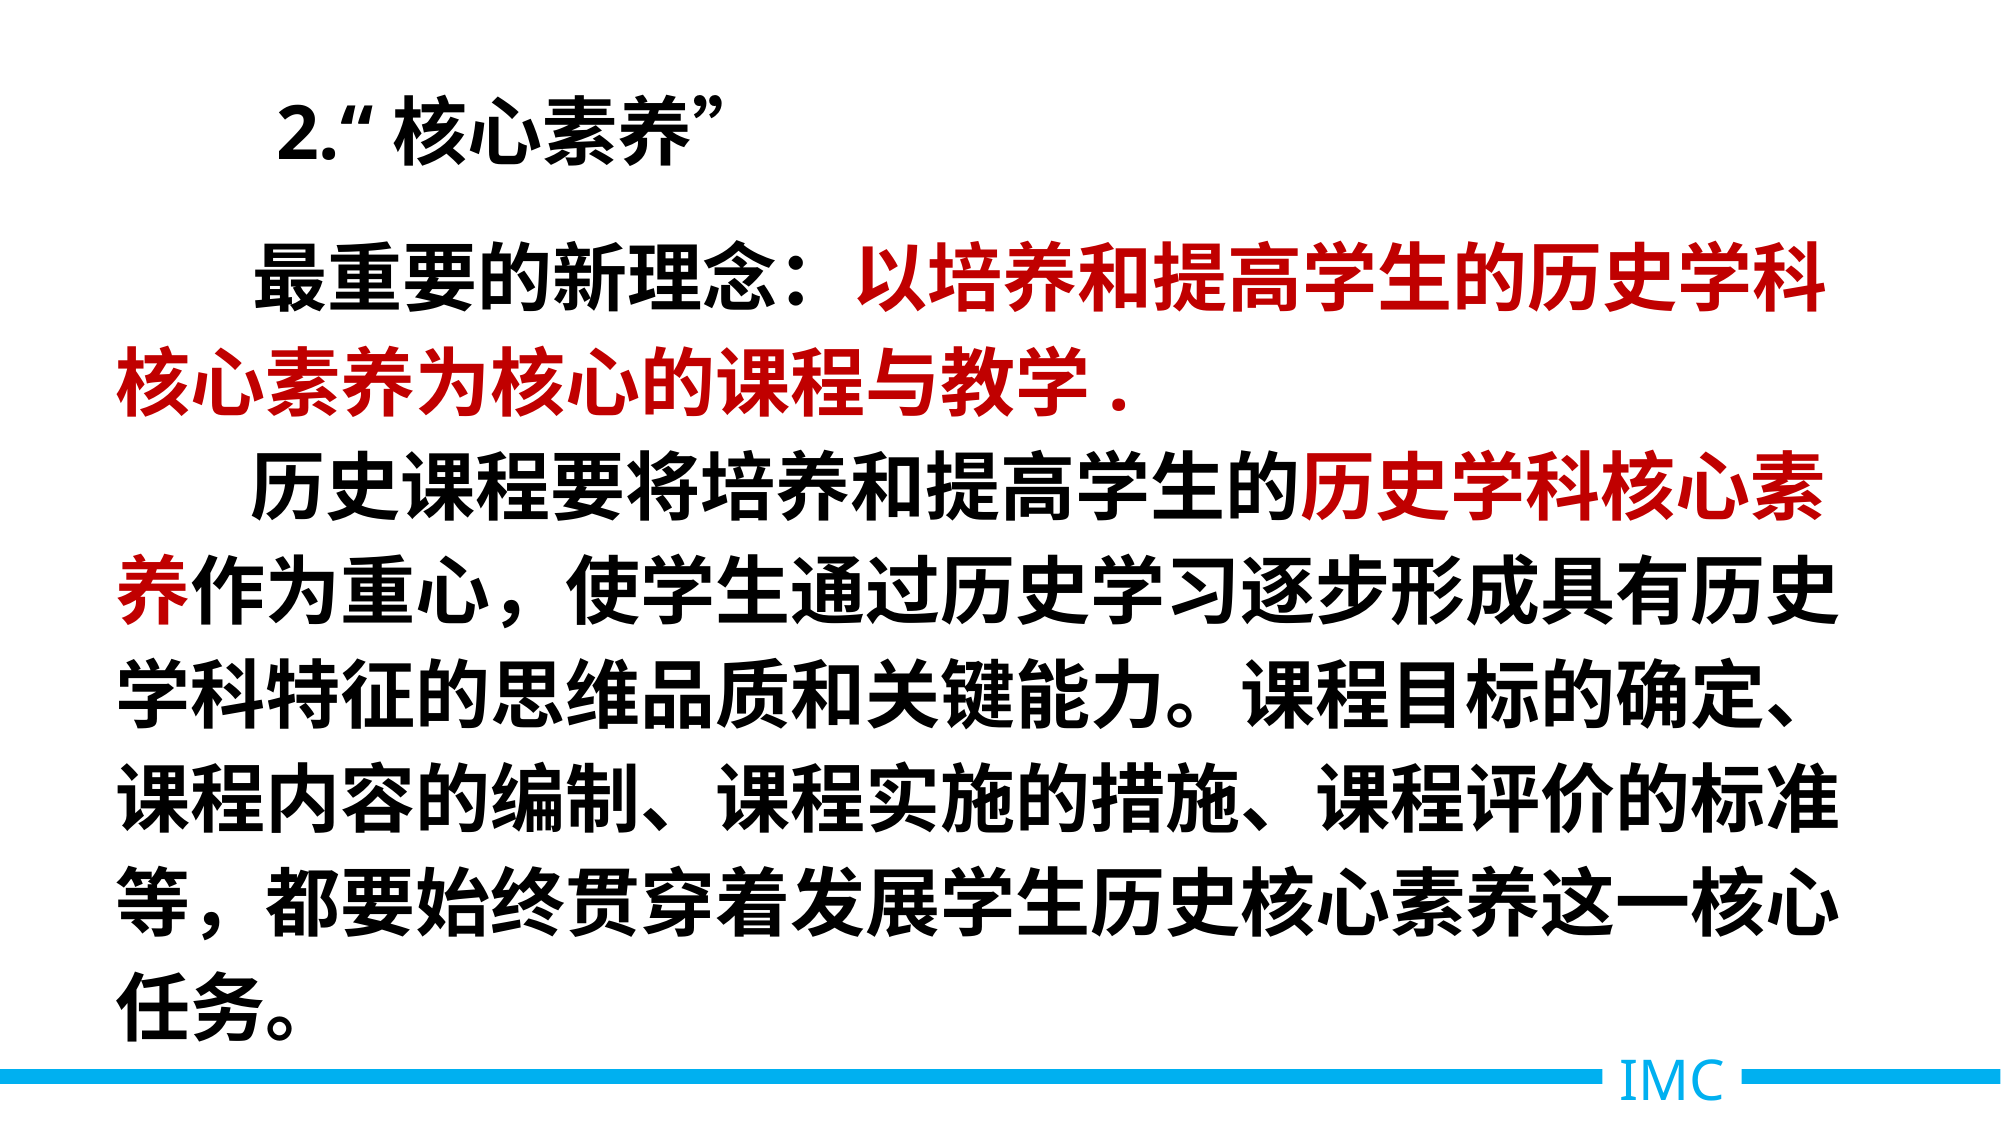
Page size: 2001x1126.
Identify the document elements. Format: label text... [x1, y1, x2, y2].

title 最重要的新理念：以培养和提高学生的历史学科核心素养为核心的课程与教学. 历史课程要将培养和提高学生的历史学科核心素养作为重心，使学生通过历史学习逐步形成具有历史学科特征的思维品质和关键能力。课程目标的确定、课程内容的编制、课程实施的措施、课程评价的标准等，都要始终贯穿着发展学生历史核心素养这一核心任务。 [98, 202, 1903, 1065]
text_box 2.“核心素养” [222, 77, 1108, 183]
